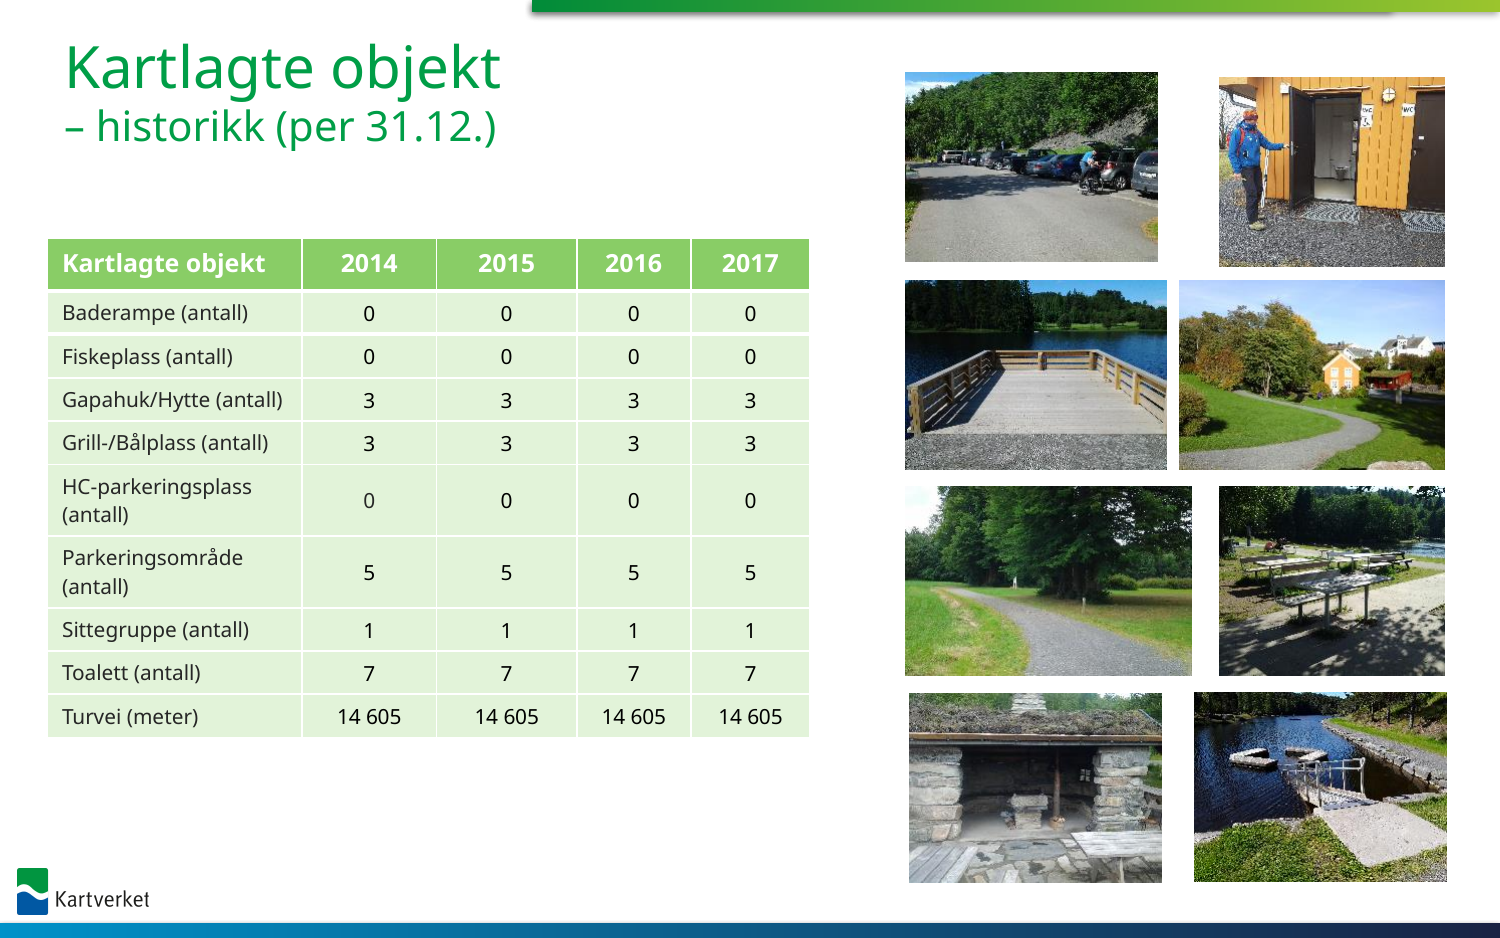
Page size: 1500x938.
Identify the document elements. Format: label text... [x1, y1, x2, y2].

picture [1194, 692, 1448, 882]
table_header 2017 [692, 239, 809, 289]
table_cell Turvei (meter) [48, 695, 301, 737]
table_cell Sittegruppe (antall) [48, 609, 301, 650]
table_cell 1 [437, 609, 576, 650]
table_cell 7 [437, 652, 576, 693]
table_cell 0 [692, 293, 809, 332]
table_cell 14 605 [437, 695, 576, 737]
picture [905, 280, 1167, 470]
table_cell 7 [578, 652, 690, 693]
table_cell Toalett (antall) [48, 652, 301, 693]
table_cell 0 [578, 465, 690, 535]
table_cell 1 [303, 609, 436, 650]
table_cell 14 605 [692, 695, 809, 737]
table_header 2014 [303, 239, 436, 289]
table_cell 5 [692, 537, 809, 607]
table_cell Parkeringsområde (antall) [48, 537, 301, 607]
table_cell 0 [578, 293, 690, 332]
table_header Kartlagte objekt [48, 239, 301, 289]
picture [1219, 77, 1445, 267]
table_cell 14 605 [303, 695, 436, 737]
table_cell 3 [437, 379, 576, 420]
table_cell 0 [303, 293, 436, 332]
table_cell 5 [303, 537, 436, 607]
table_cell 3 [578, 422, 690, 464]
table_cell Gapahuk/Hytte (antall) [48, 379, 301, 420]
table_cell 3 [437, 422, 576, 464]
table_cell 0 [692, 336, 809, 377]
table_cell 5 [437, 537, 576, 607]
table_cell HC-parkeringsplass (antall) [48, 465, 301, 535]
table_cell 14 605 [578, 695, 690, 737]
picture [1219, 486, 1445, 676]
table_cell 0 [578, 336, 690, 377]
table_cell 1 [692, 609, 809, 650]
table_cell 3 [303, 422, 436, 464]
table_cell 3 [303, 379, 436, 420]
table_cell 0 [437, 336, 576, 377]
table_cell 5 [578, 537, 690, 607]
picture [905, 486, 1193, 676]
table_cell 0 [303, 465, 436, 535]
picture [1179, 280, 1445, 470]
table_cell 7 [303, 652, 436, 693]
table_cell 3 [692, 379, 809, 420]
table_cell 0 [437, 465, 576, 535]
table_cell Fiskeplass (antall) [48, 336, 301, 377]
picture [909, 693, 1163, 884]
table_cell 3 [692, 422, 809, 464]
table_header 2016 [578, 239, 690, 289]
table_cell 0 [437, 293, 576, 332]
table_cell 7 [692, 652, 809, 693]
table_cell 0 [303, 336, 436, 377]
table_cell 3 [578, 379, 690, 420]
table_cell Baderampe (antall) [48, 293, 301, 332]
table_cell Grill-/Bålplass (antall) [48, 422, 301, 464]
table_cell 0 [692, 465, 809, 535]
picture [905, 72, 1158, 262]
text_box Kartlagte objekt – historikk (per 31.12.) [49, 14, 1431, 158]
table_header 2015 [437, 239, 576, 289]
table_cell 1 [578, 609, 690, 650]
